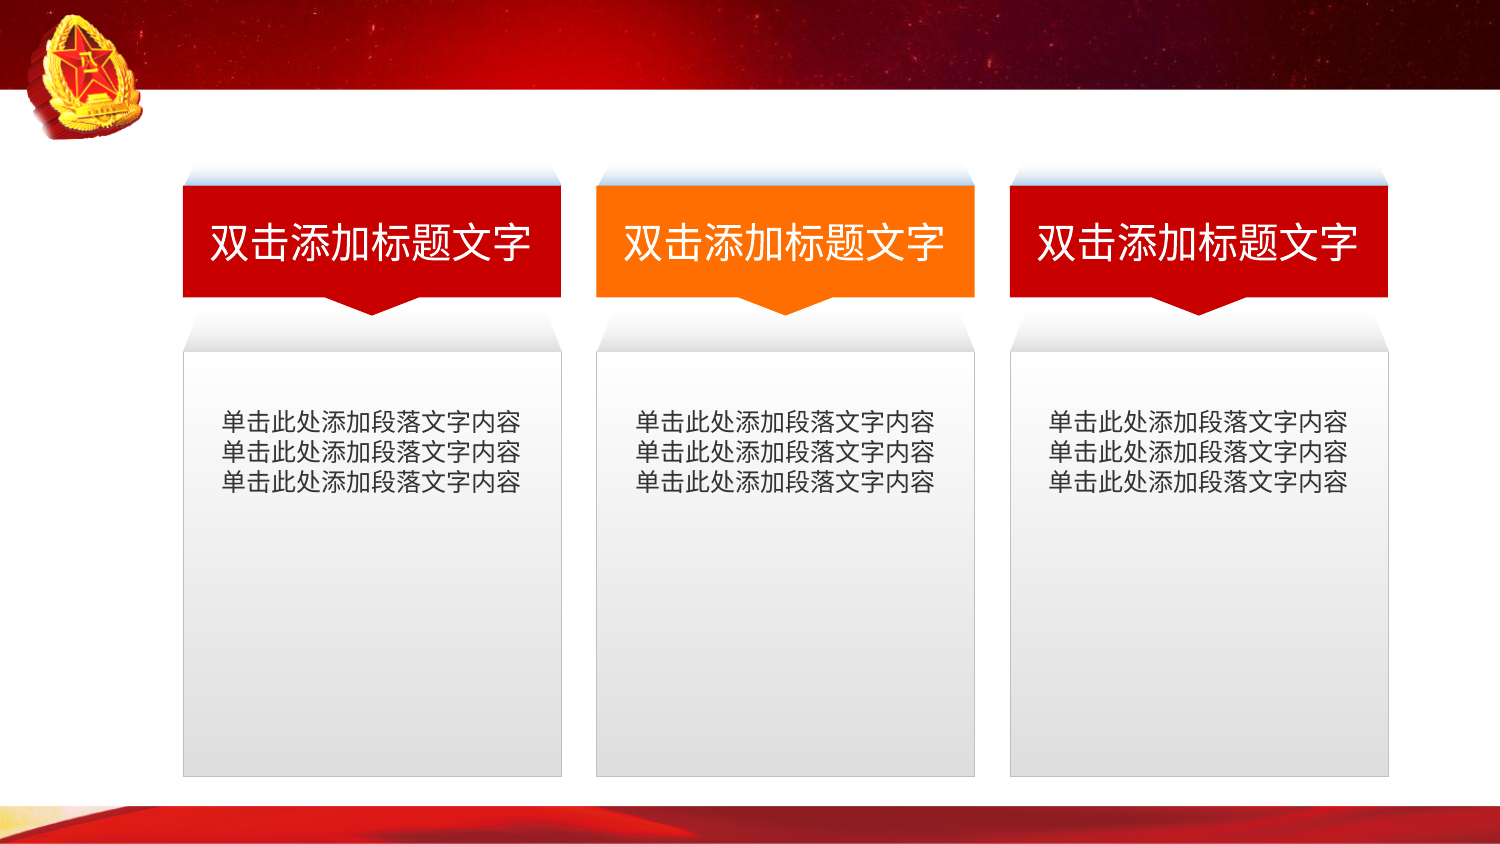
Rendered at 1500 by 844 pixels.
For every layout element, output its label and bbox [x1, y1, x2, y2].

text_box [596, 161, 975, 316]
text_box [182, 161, 561, 316]
text_box [596, 316, 975, 777]
text_box [1009, 316, 1388, 777]
text_box [182, 316, 561, 777]
picture [0, 807, 1500, 844]
text_box [1009, 161, 1388, 316]
picture [0, 0, 1500, 140]
